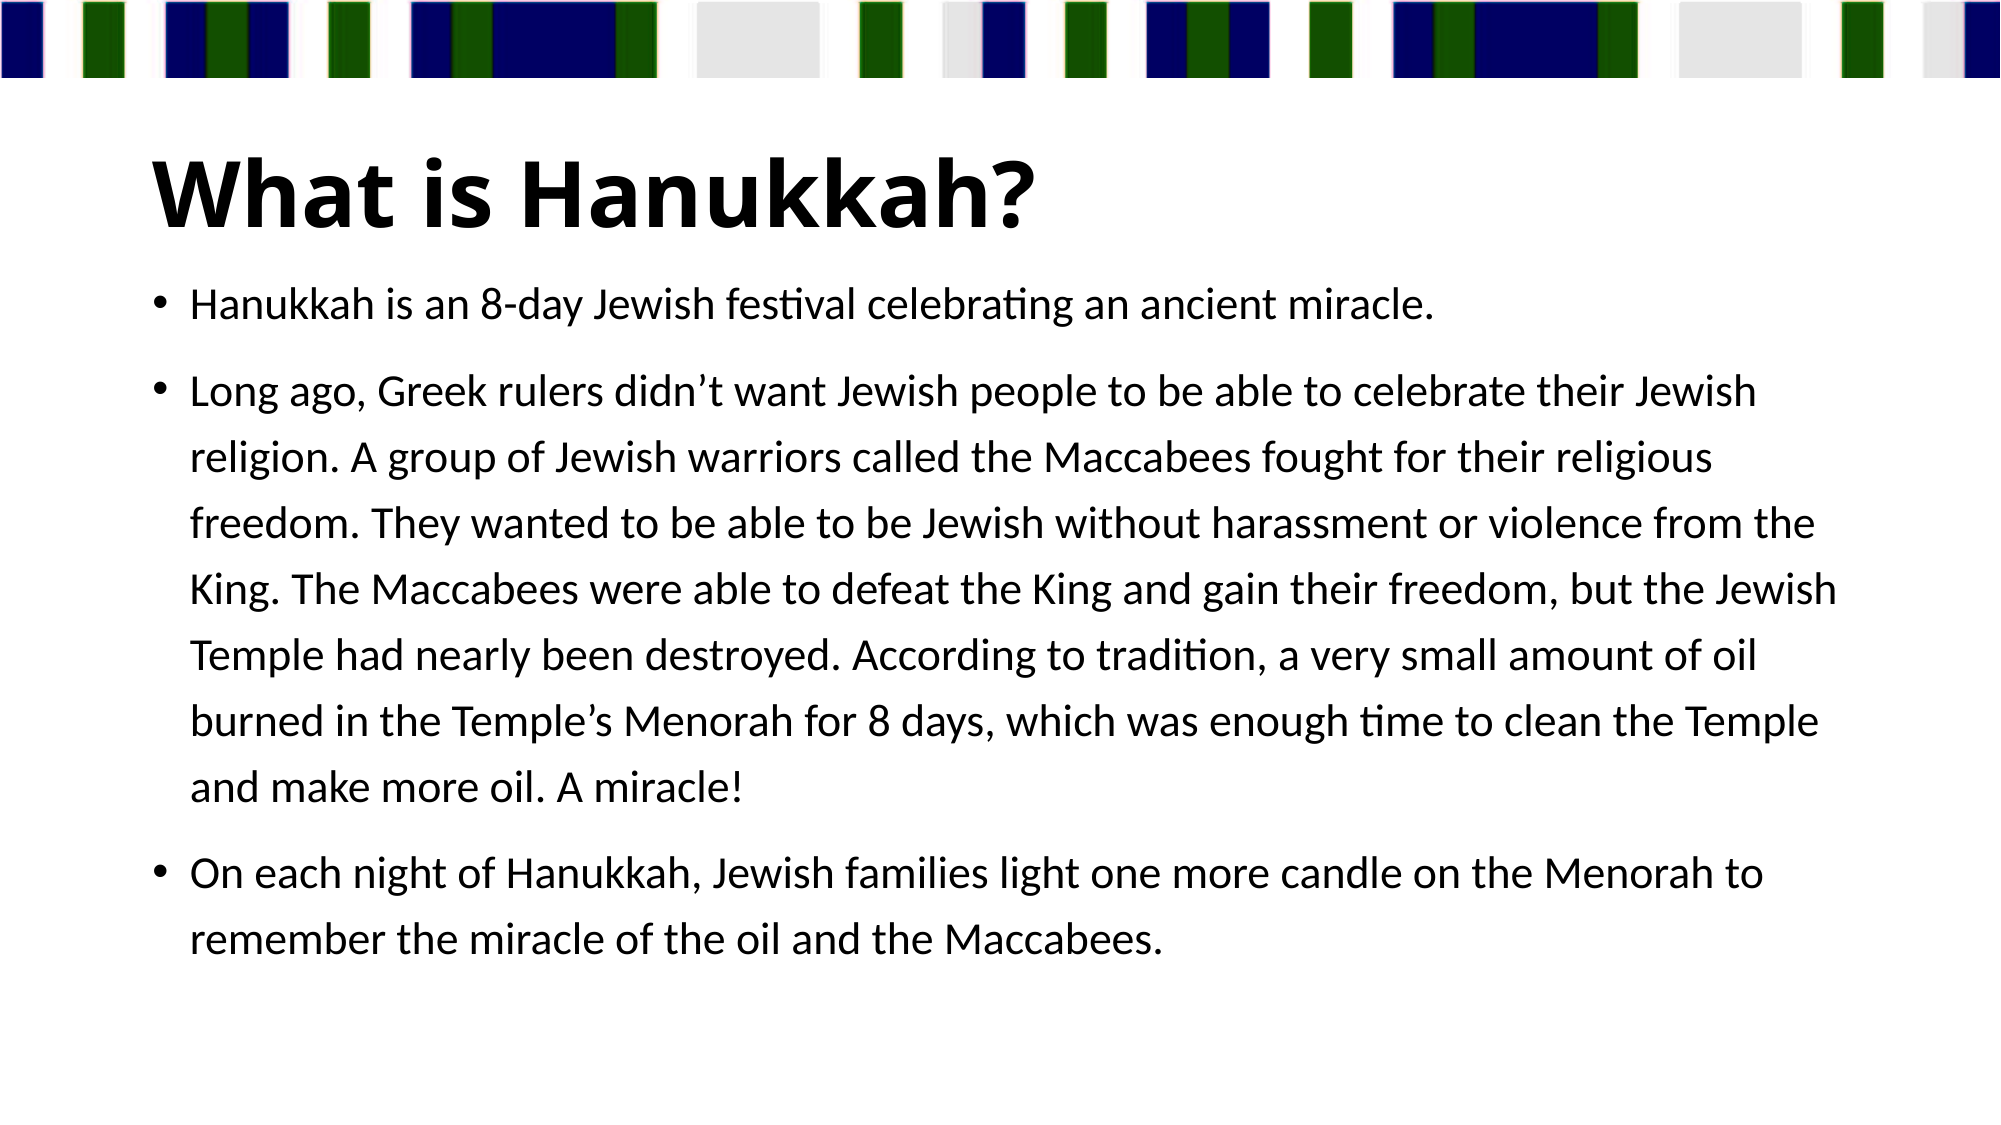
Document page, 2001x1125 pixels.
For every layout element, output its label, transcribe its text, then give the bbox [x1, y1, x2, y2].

list Hanukkah is an 8-day Jewish festival celebrating an ancient miracle. Long ago, Greek rulers didn’t want Jewish people to be able to celebrate their Jewish religion. A group of Jewish warriors called the Maccabees fought for their religious freedom. They wanted to be able to be Jewish without harassment or violence from the King. The Maccabees were able to defeat the King and gain their freedom, but the Jewish Temple had nearly been destroyed. According to tradition, a very small amount of oil burned in the Temple’s Menorah for 8 days, which was enough time to clean the Temple and make more oil. A miracle! On each night of Hanukkah, Jewish families light one more candle on the Menorah to remember the miracle of the oil and the Maccabees. [137, 255, 1863, 1032]
picture [0, 0, 2000, 78]
title What is Hanukkah? [137, 118, 1863, 255]
